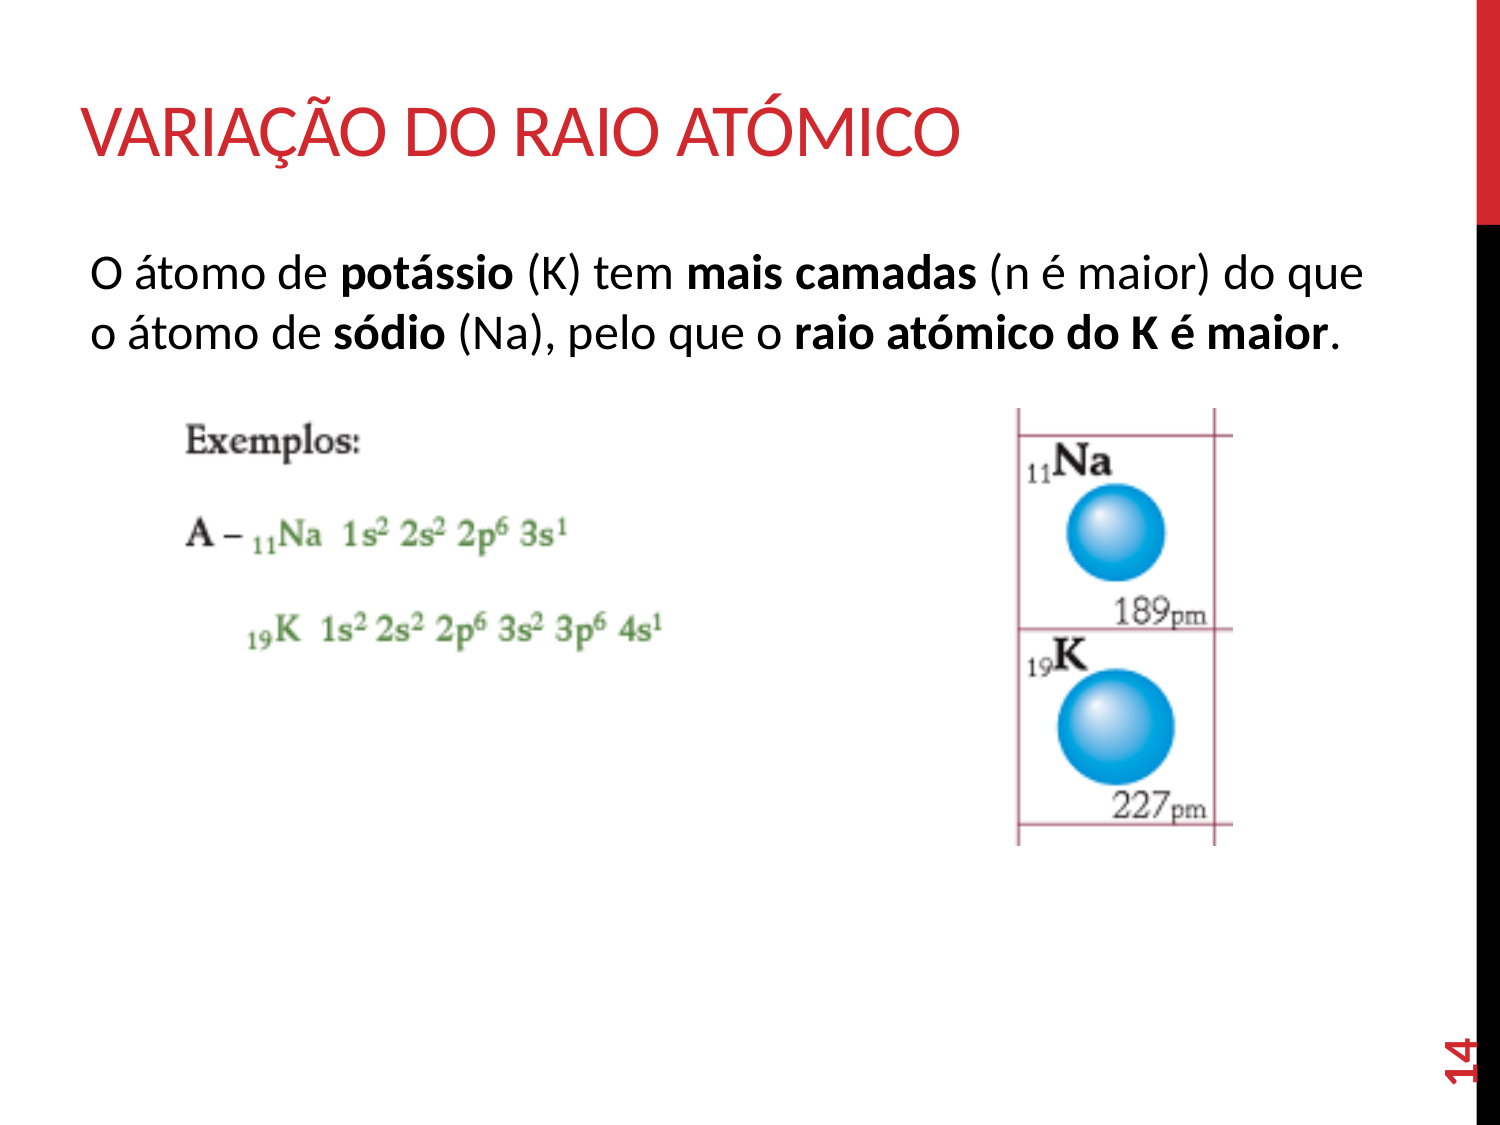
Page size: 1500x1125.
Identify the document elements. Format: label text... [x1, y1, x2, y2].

picture [135, 408, 1233, 847]
title Variação do Raio Atómico [64, 7, 1483, 179]
slide_number 14 [1427, 887, 1488, 1104]
list O átomo de potássio (K) tem mais camadas (n é maior) do que o átomo de sódio (Na), pelo que o raio atómico do K é maior. [75, 231, 1400, 1005]
